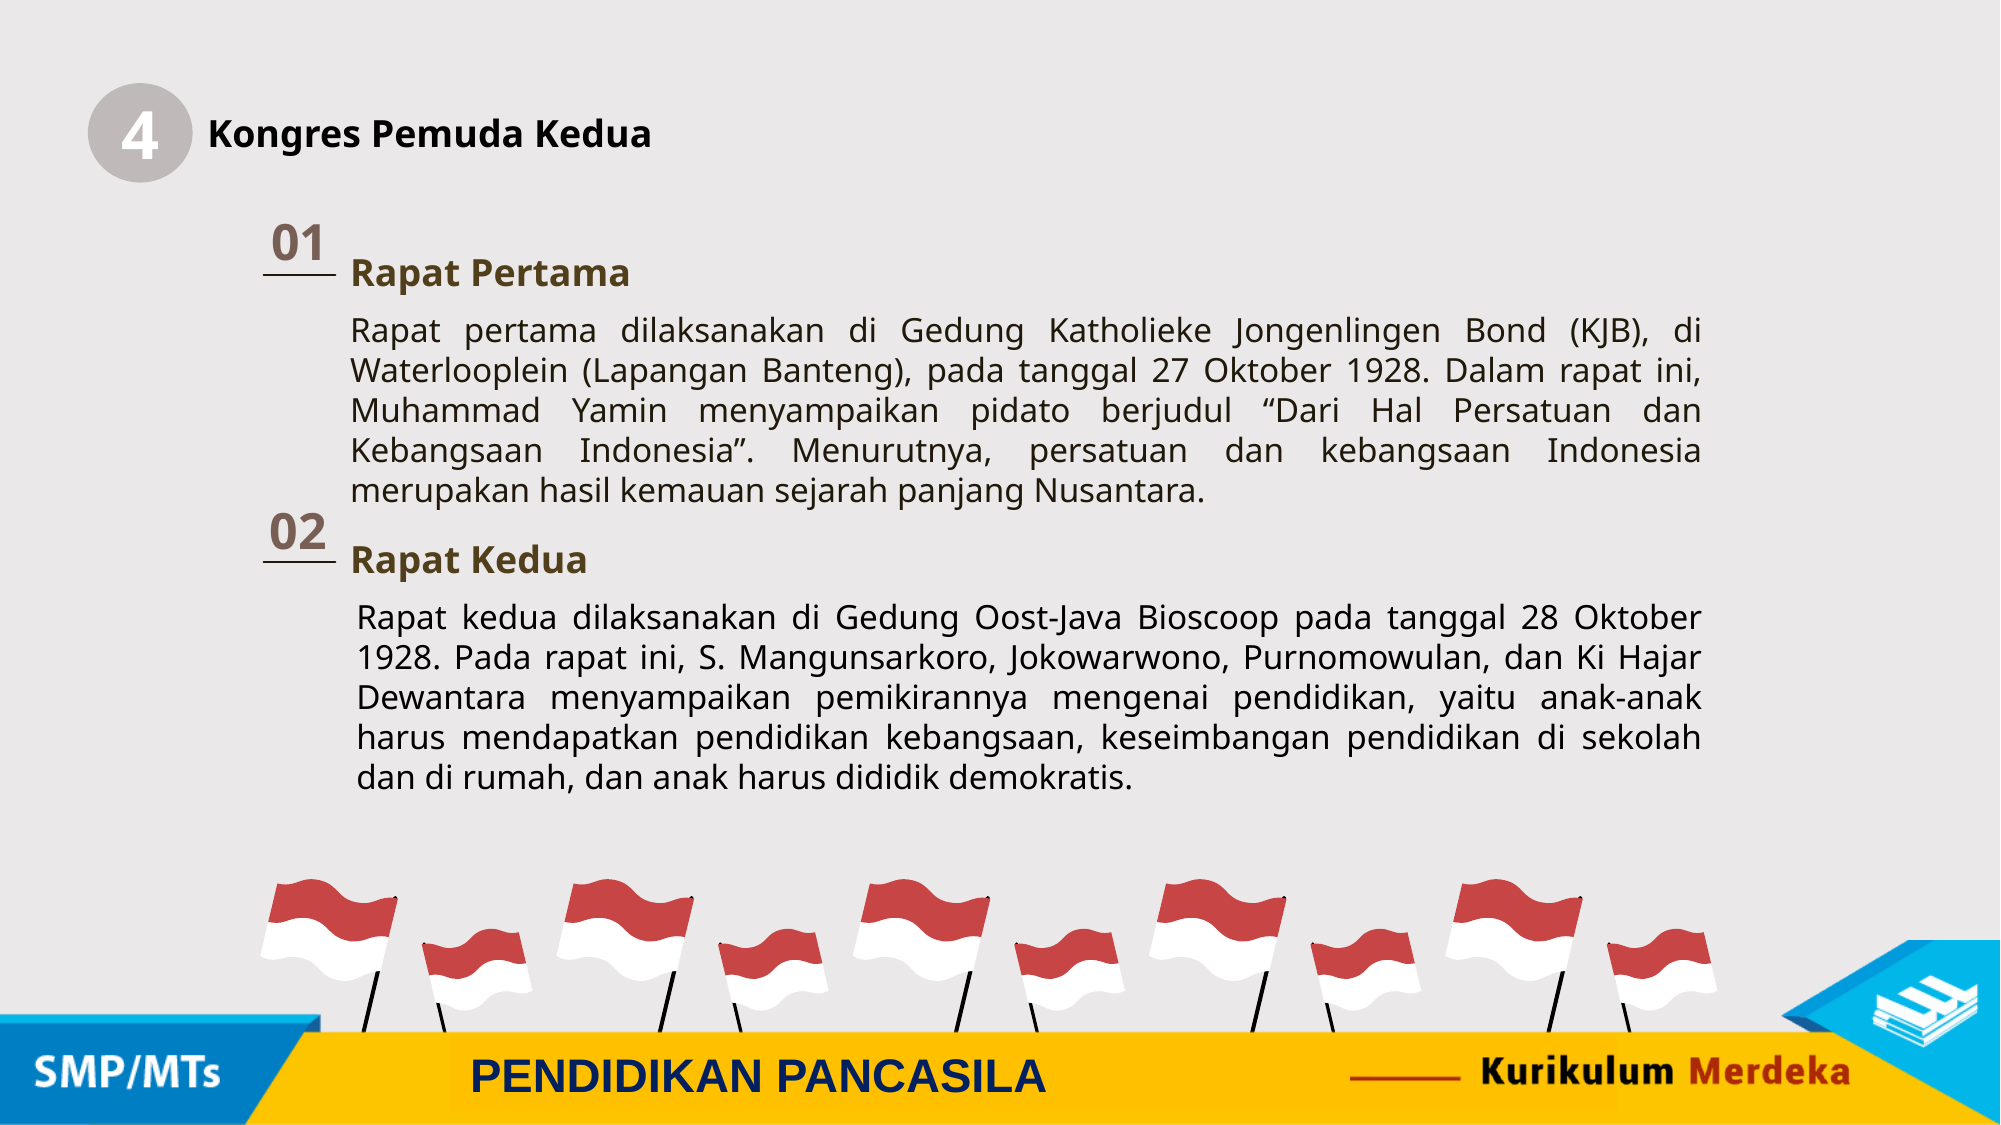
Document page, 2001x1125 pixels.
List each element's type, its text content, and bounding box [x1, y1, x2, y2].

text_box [260, 879, 398, 940]
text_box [1445, 879, 1583, 940]
text_box Rapat Kedua [335, 528, 1129, 589]
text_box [718, 928, 829, 940]
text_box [0, 940, 2000, 1125]
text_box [1606, 928, 1718, 940]
text_box 4 [87, 83, 192, 183]
text_box 02 [192, 464, 404, 603]
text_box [1014, 928, 1126, 940]
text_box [556, 879, 695, 940]
text_box Kongres Pemuda Kedua [192, 102, 1055, 163]
text_box 01 [193, 175, 406, 314]
text_box Rapat pertama dilaksanakan di Gedung Katholieke Jongenlingen Bond (KJB), di Waterlooplein (Lapangan Banteng), pada tanggal 27 Oktober 1928. Dalam rapat ini, Muhammad Yamin menyampaikan pidato berjudul “Dari Hal Persatuan dan Kebangsaan Indonesia”. Menurutnya, persatuan dan kebangsaan Indonesia merupakan hasil kemauan sejarah panjang Nusantara. [335, 302, 1719, 517]
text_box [1310, 928, 1422, 940]
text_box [1148, 879, 1287, 940]
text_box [852, 879, 991, 940]
text_box Rapat kedua dilaksanakan di Gedung Oost-Java Bioscoop pada tanggal 28 Oktober 1928. Pada rapat ini, S. Mangunsarkoro, Jokowarwono, Purnomowulan, dan Ki Hajar Dewantara menyampaikan pemikirannya mengenai pendidikan, yaitu anak-anak harus mendapatkan pendidikan kebangsaan, keseimbangan pendidikan di sekolah dan di rumah, dan anak harus dididik demokratis. [341, 588, 1719, 804]
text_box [421, 928, 533, 940]
text_box Rapat Pertama [335, 241, 1129, 302]
